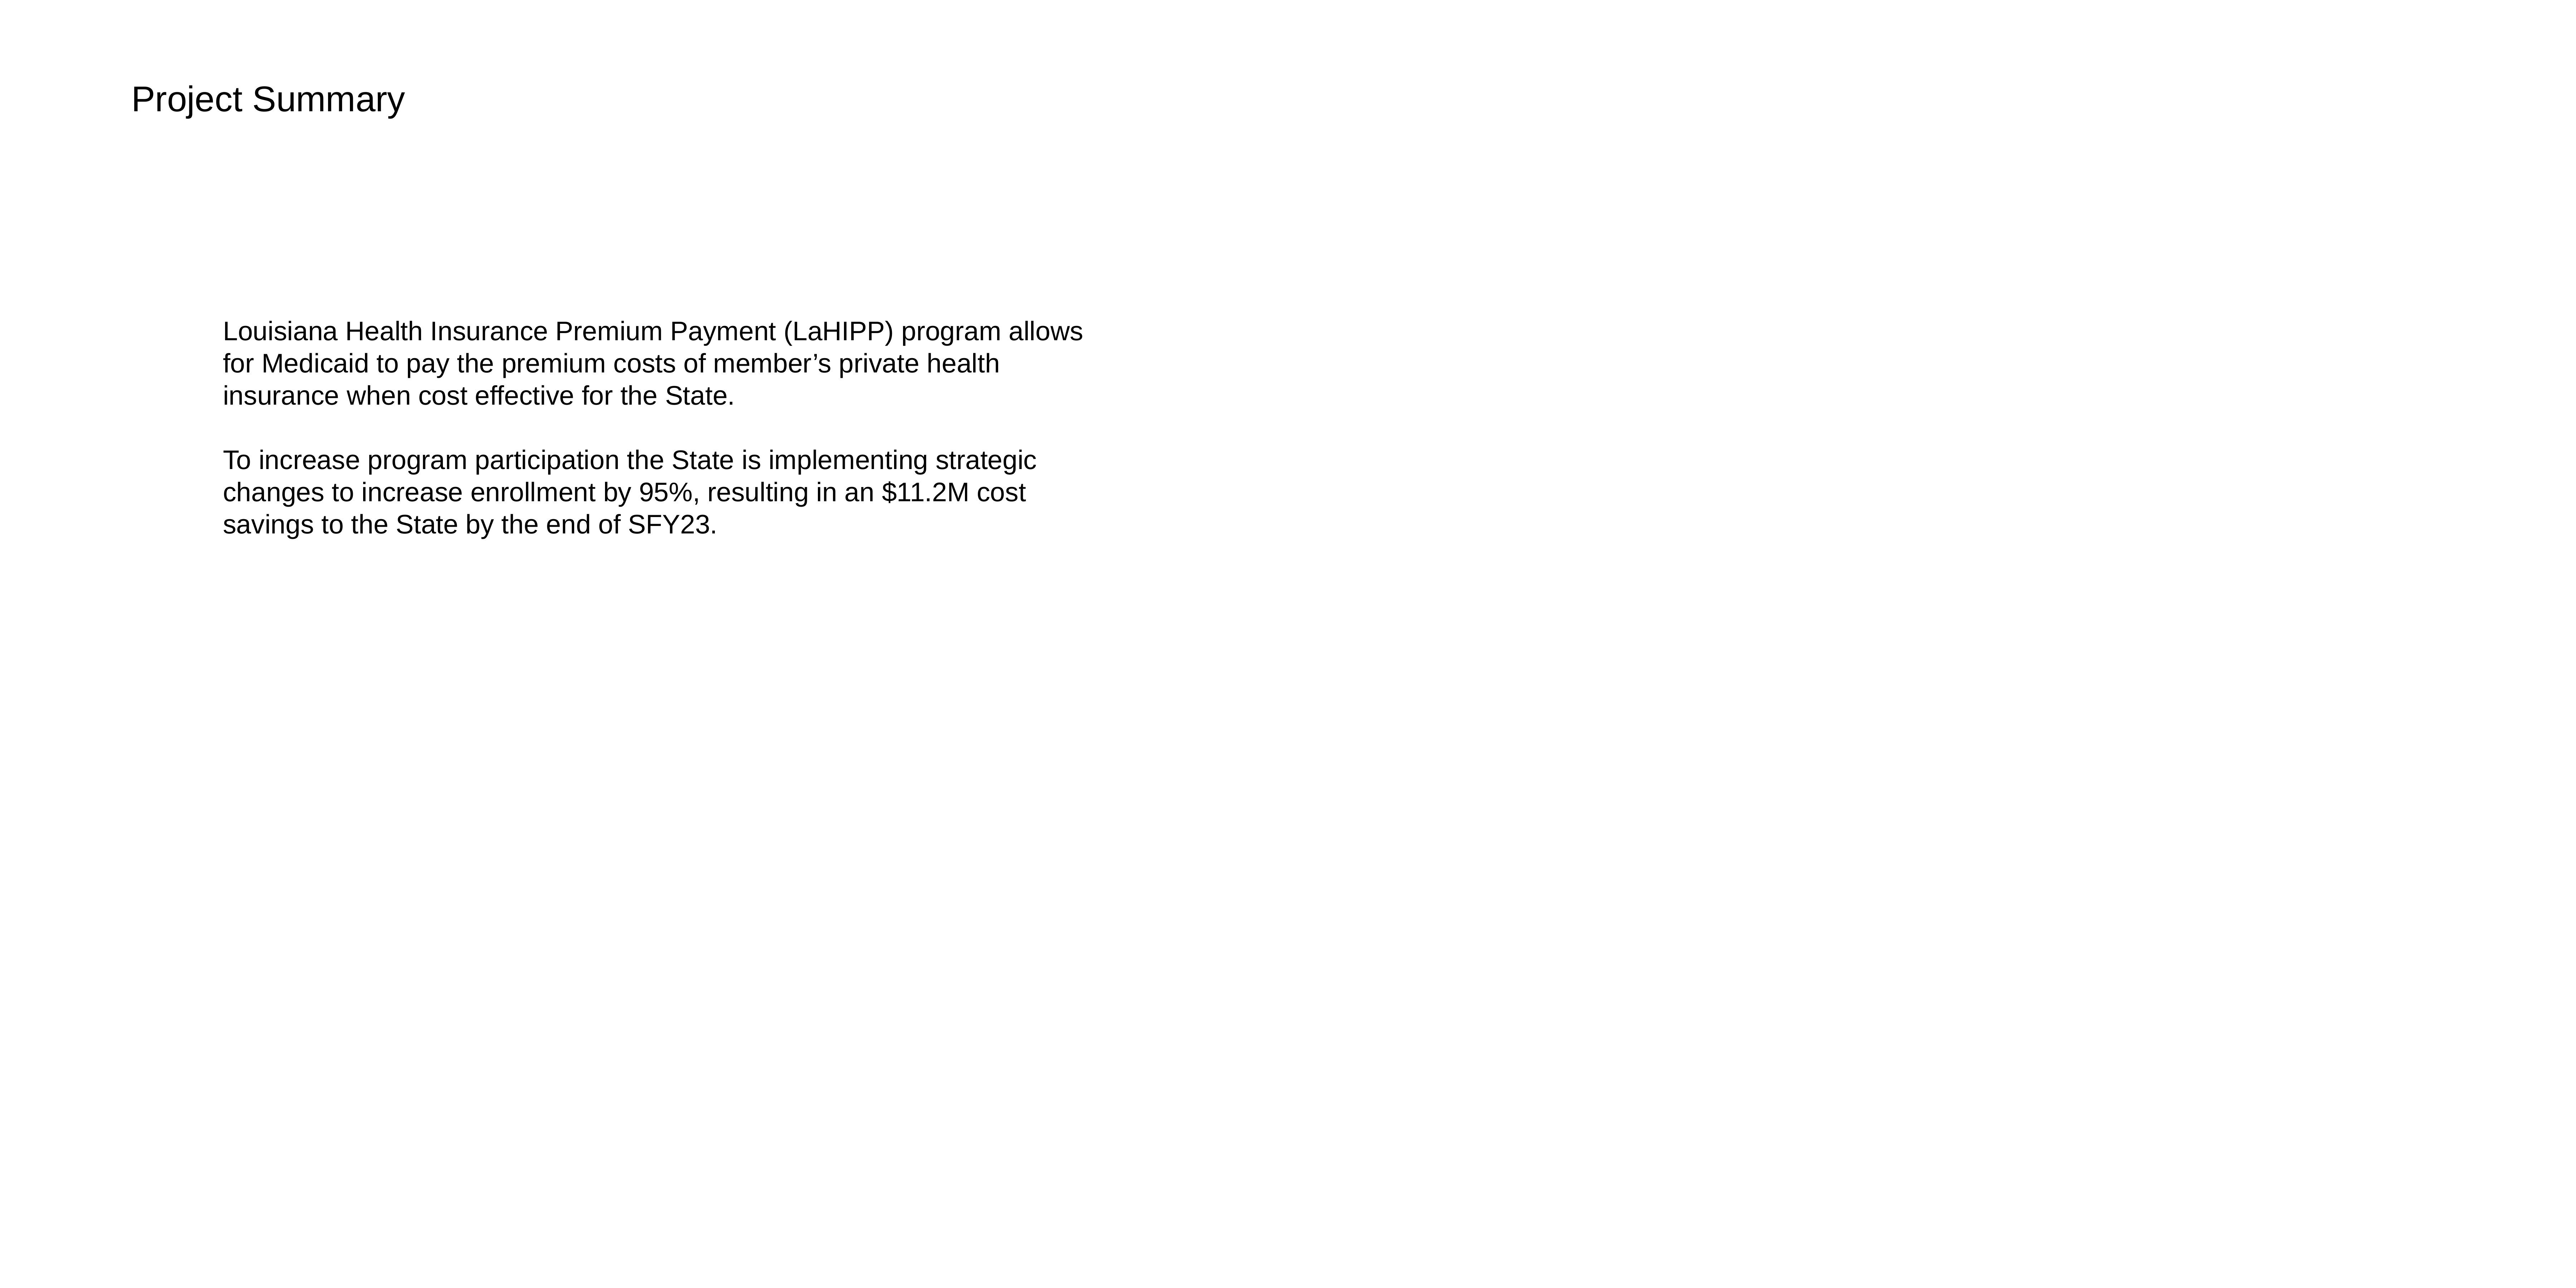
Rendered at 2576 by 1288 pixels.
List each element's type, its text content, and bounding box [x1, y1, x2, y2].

text_box Louisiana Health Insurance Premium Payment (LaHIPP) program allows for Medicaid to pay the premium costs of member’s private health insurance when cost effective for the State. To increase program participation the State is implementing strategic changes to increase enrollment by 95%, resulting in an $11.2M cost savings to the State by the end of SFY23. [218, 311, 1100, 574]
text_box Project Summary [126, 73, 449, 121]
